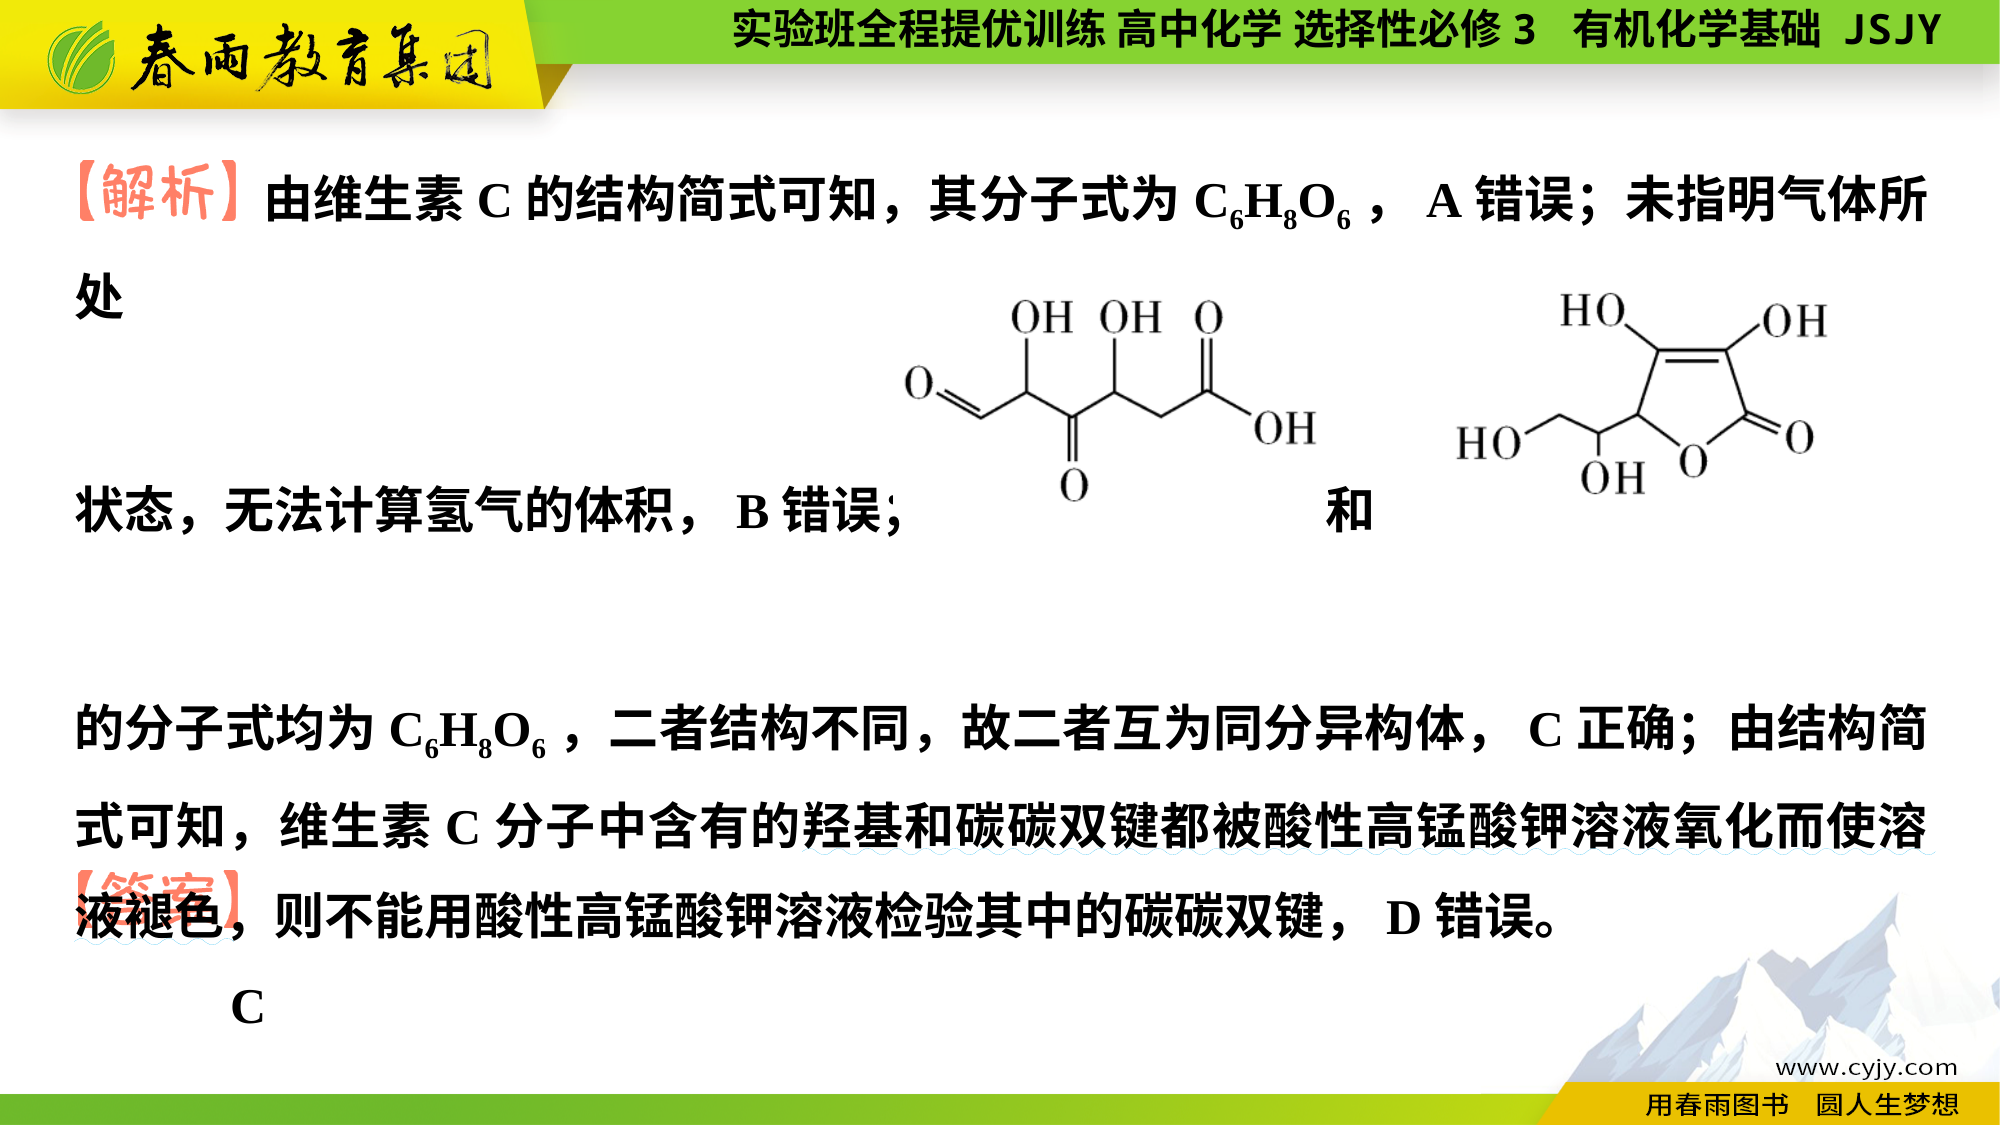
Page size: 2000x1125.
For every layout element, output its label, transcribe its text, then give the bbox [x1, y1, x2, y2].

picture [0, 0, 2000, 1125]
list 由维生素C的结构简式可知，其分子式为C6H8O6，A错误；未指明气体所处 状态，无法计算氢气的体积，B错误； 和 的分子式均为C6H8O6，二者结构不同，故二者互为同分异构体，C正确；由结构简式可知，维生素C分子中含有的羟基和碳碳双键都被酸性高锰酸钾溶液氧化而使溶液褪色，则不能用酸性高锰酸钾溶液检验其中的碳碳双键，D错误。 [59, 125, 1944, 845]
text_box C [215, 845, 331, 951]
